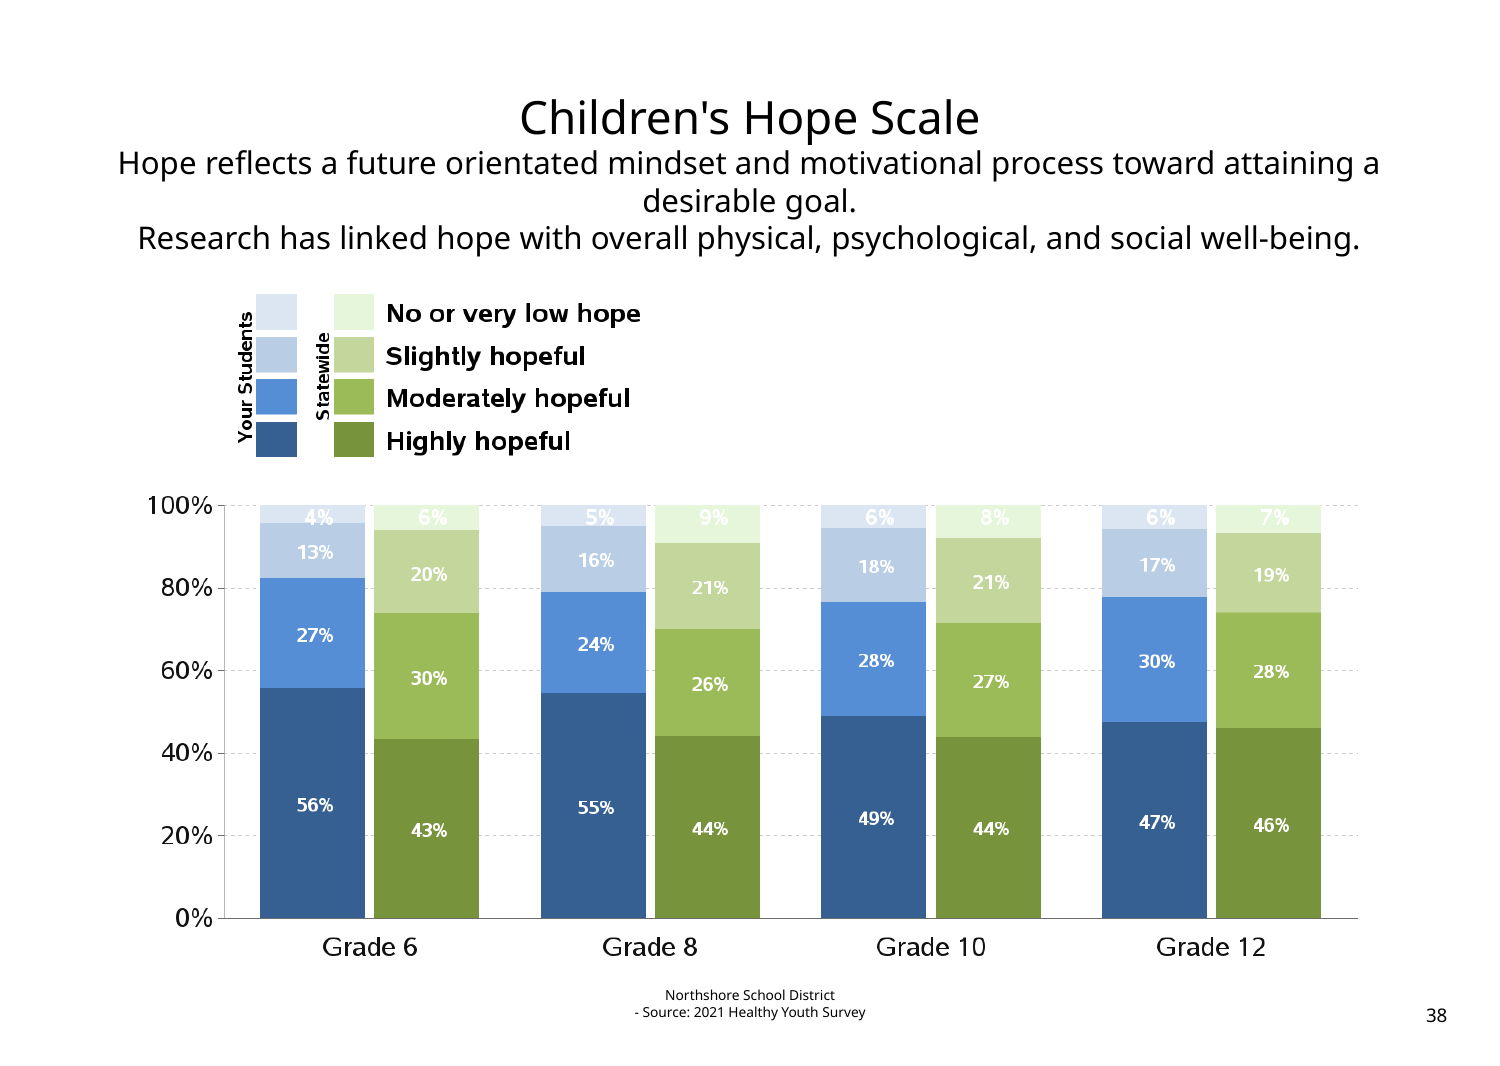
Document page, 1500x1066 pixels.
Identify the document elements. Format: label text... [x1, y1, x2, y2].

slide_number ‹#› [1106, 1005, 1463, 1028]
text_box Children's Hope Scale Hope reflects a future orientated mindset and motivational process toward attaining a desirable goal. Research has linked hope with overall physical, psychological, and social well-being. [52, 80, 1448, 264]
picture [100, 257, 1400, 970]
footer Northshore School District - Source: 2021 Healthy Youth Survey [393, 979, 1107, 1028]
